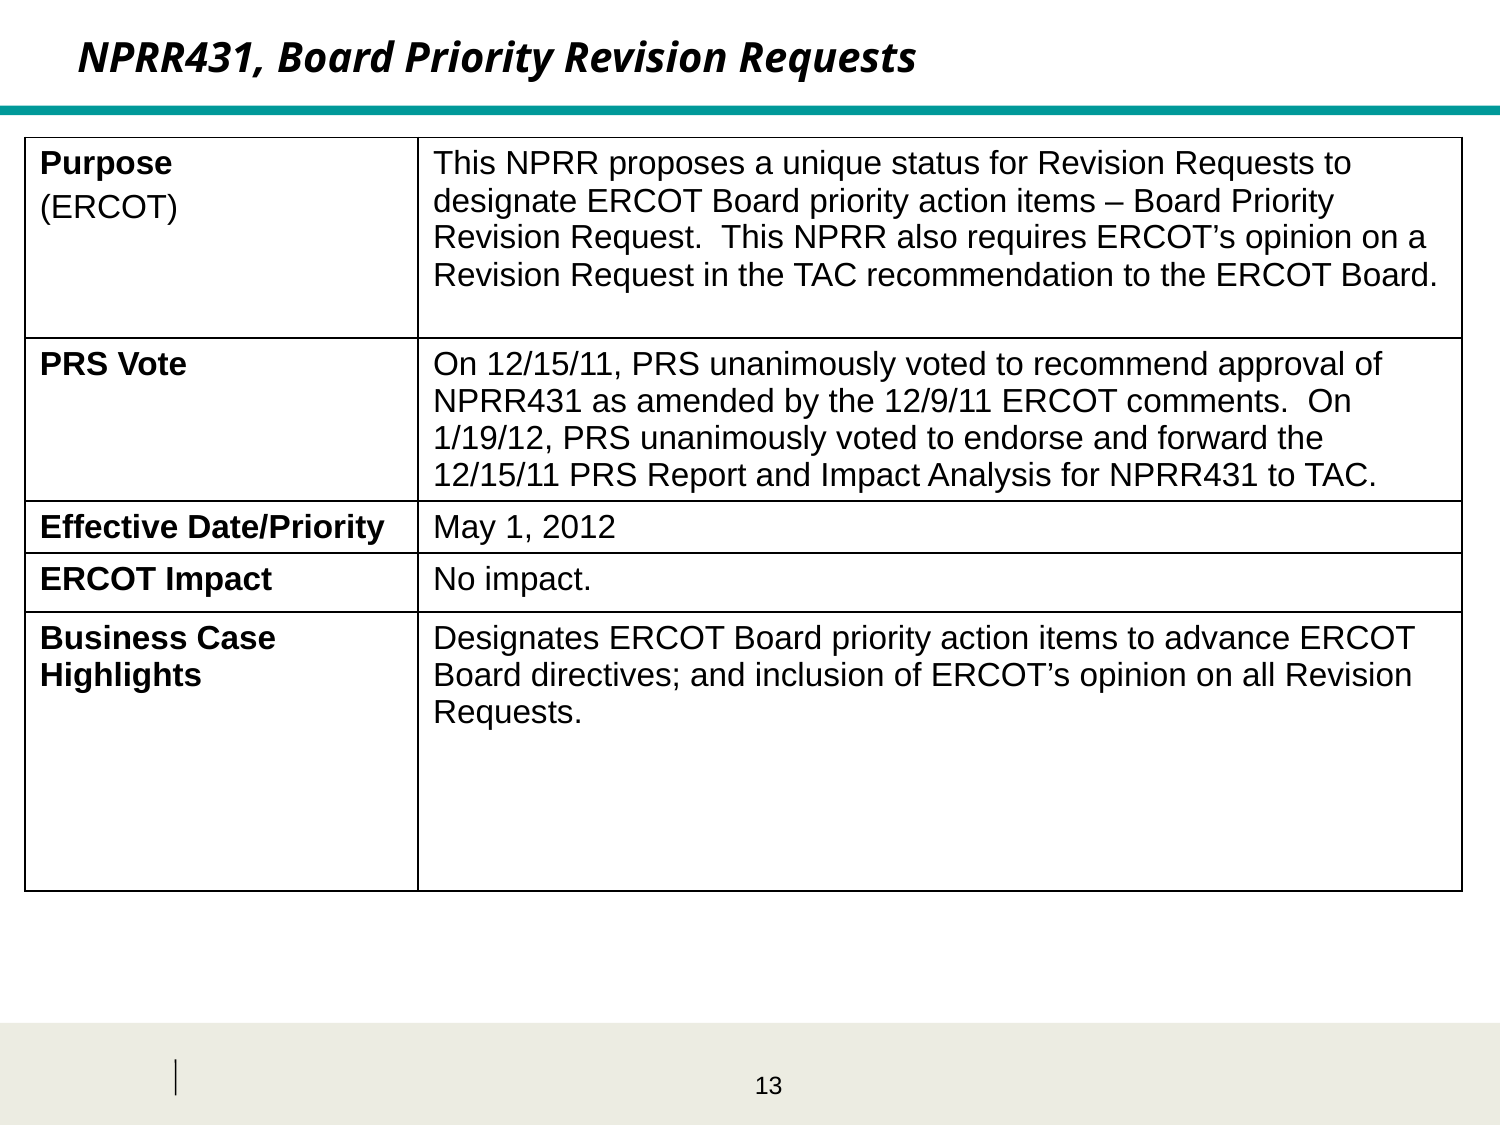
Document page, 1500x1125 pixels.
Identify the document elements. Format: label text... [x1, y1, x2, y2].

table_cell May 1, 2012 [419, 502, 1461, 552]
table_cell Business Case Highlights [26, 613, 417, 890]
table_header Purpose (ERCOT) [26, 138, 417, 337]
table_cell PRS Vote [26, 339, 417, 500]
table_cell On 12/15/11, PRS unanimously voted to recommend approval of NPRR431 as amended by the 12/9/11 ERCOT comments. On 1/19/12, PRS unanimously voted to endorse and forward the 12/15/11 PRS Report and Impact Analysis for NPRR431 to TAC. [419, 339, 1461, 500]
table_cell ERCOT Impact [26, 554, 417, 611]
title NPRR431, Board Priority Revision Requests [62, 0, 1500, 113]
table_cell Effective Date/Priority [26, 502, 417, 552]
table_cell Designates ERCOT Board priority action items to advance ERCOT Board directives; and inclusion of ERCOT’s opinion on all Revision Requests. [419, 613, 1461, 890]
table_cell No impact. [419, 554, 1461, 611]
table_header This NPRR proposes a unique status for Revision Requests to designate ERCOT Board priority action items – Board Priority Revision Request. This NPRR also requires ERCOT’s opinion on a Revision Request in the TAC recommendation to the ERCOT Board. [419, 138, 1461, 337]
